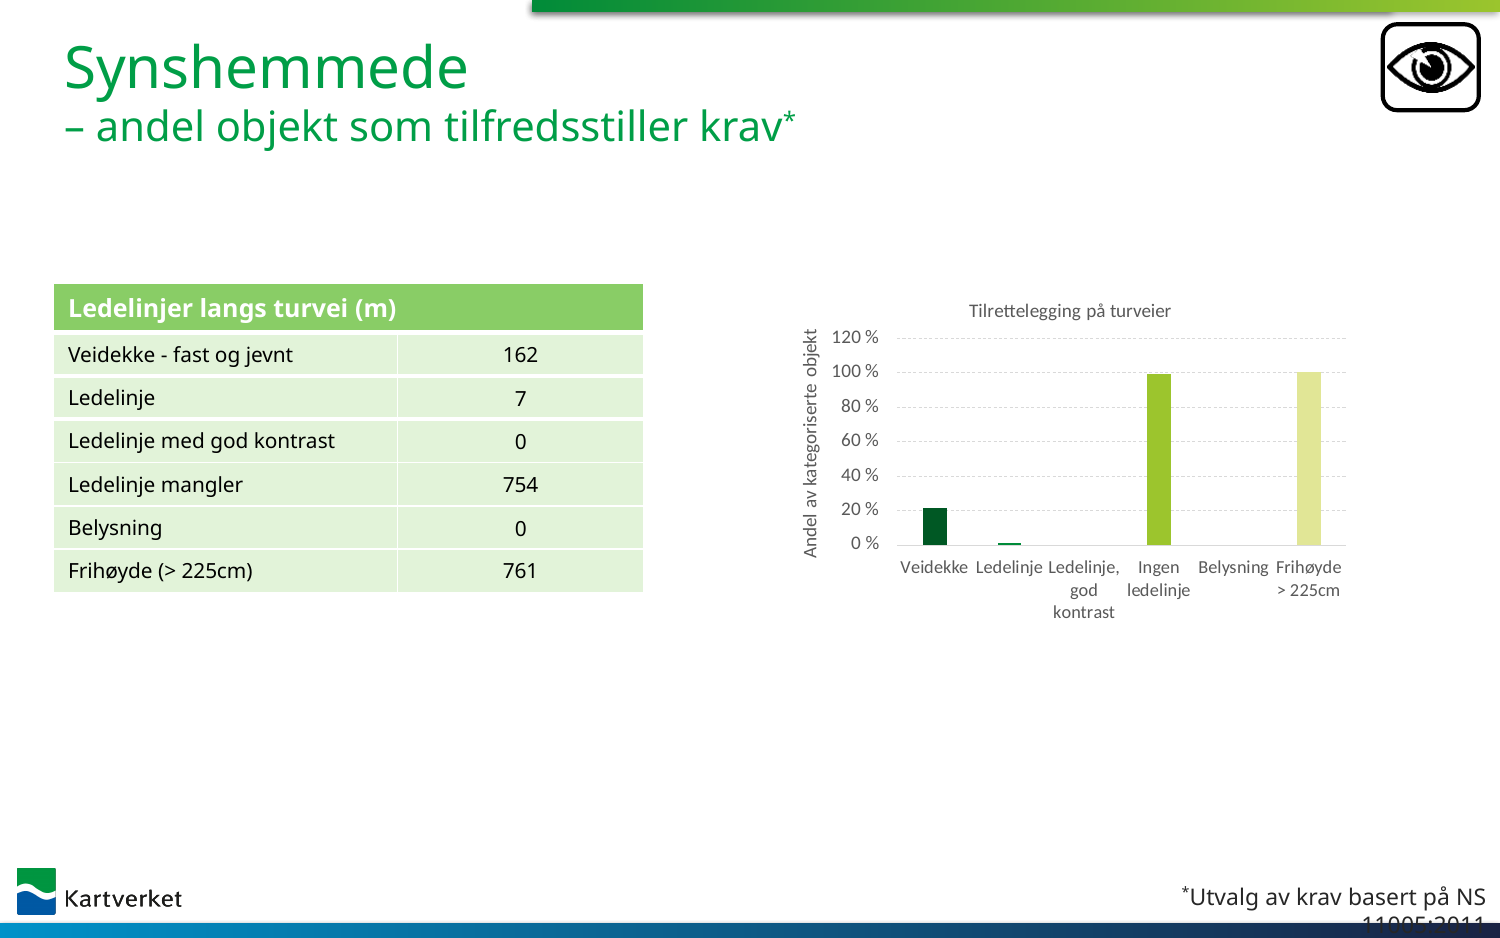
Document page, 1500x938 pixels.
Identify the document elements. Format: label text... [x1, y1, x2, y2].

table_cell 754 [398, 463, 643, 505]
table_cell 162 [398, 335, 643, 374]
table_header Ledelinjer langs turvei (m) [54, 284, 643, 330]
table_cell 761 [398, 550, 643, 592]
picture [791, 291, 1349, 630]
text_box Synshemmede – andel objekt som tilfredsstiller krav* [49, 24, 1431, 158]
text_box *Utvalg av krav basert på NS 11005:2011 [1068, 873, 1500, 938]
table_cell 0 [398, 507, 643, 548]
table_cell Veidekke - fast og jevnt [54, 335, 397, 374]
table_cell 7 [398, 378, 643, 417]
table_cell Belysning [54, 507, 397, 548]
table_cell Ledelinje mangler [54, 463, 397, 505]
table_cell 0 [398, 421, 643, 462]
table_cell Frihøyde (> 225cm) [54, 550, 397, 592]
table_cell Ledelinje med god kontrast [54, 421, 397, 462]
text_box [1382, 24, 1480, 111]
table_cell Ledelinje [54, 378, 397, 417]
